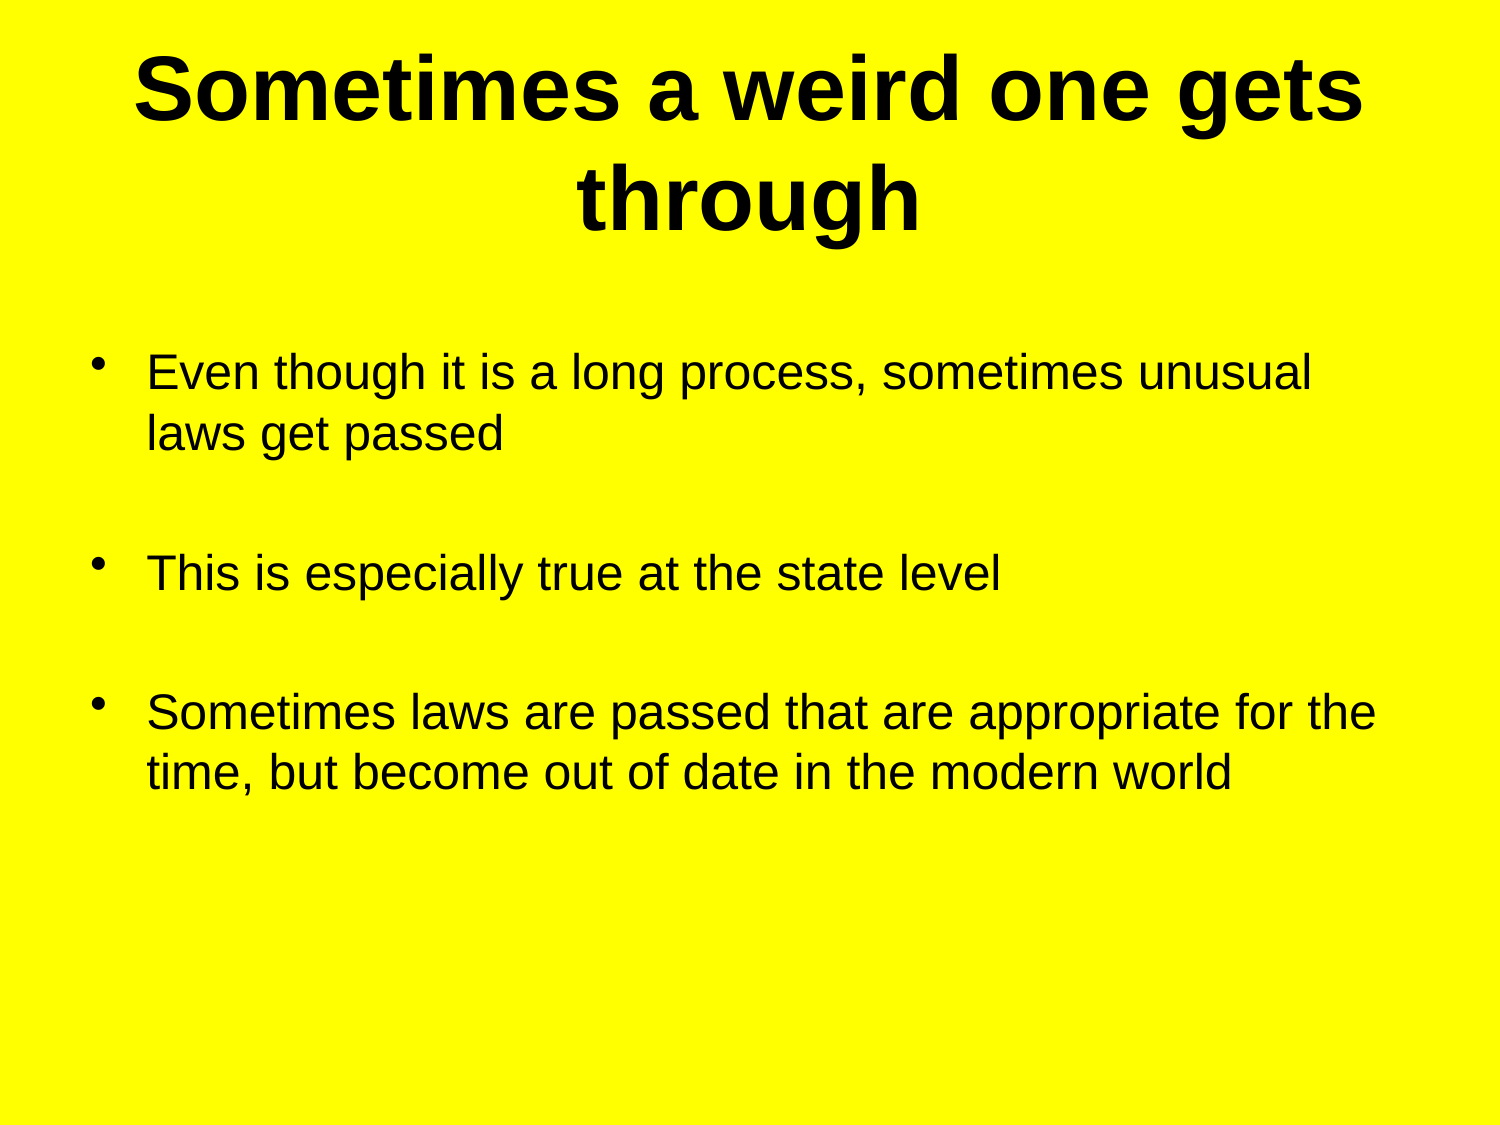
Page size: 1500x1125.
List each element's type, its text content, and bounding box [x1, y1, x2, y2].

list Even though it is a long process, sometimes unusual laws get passed This is especially true at the state level Sometimes laws are passed that are appropriate for the time, but become out of date in the modern world [75, 262, 1425, 1005]
title Sometimes a weird one gets through [75, 45, 1425, 233]
